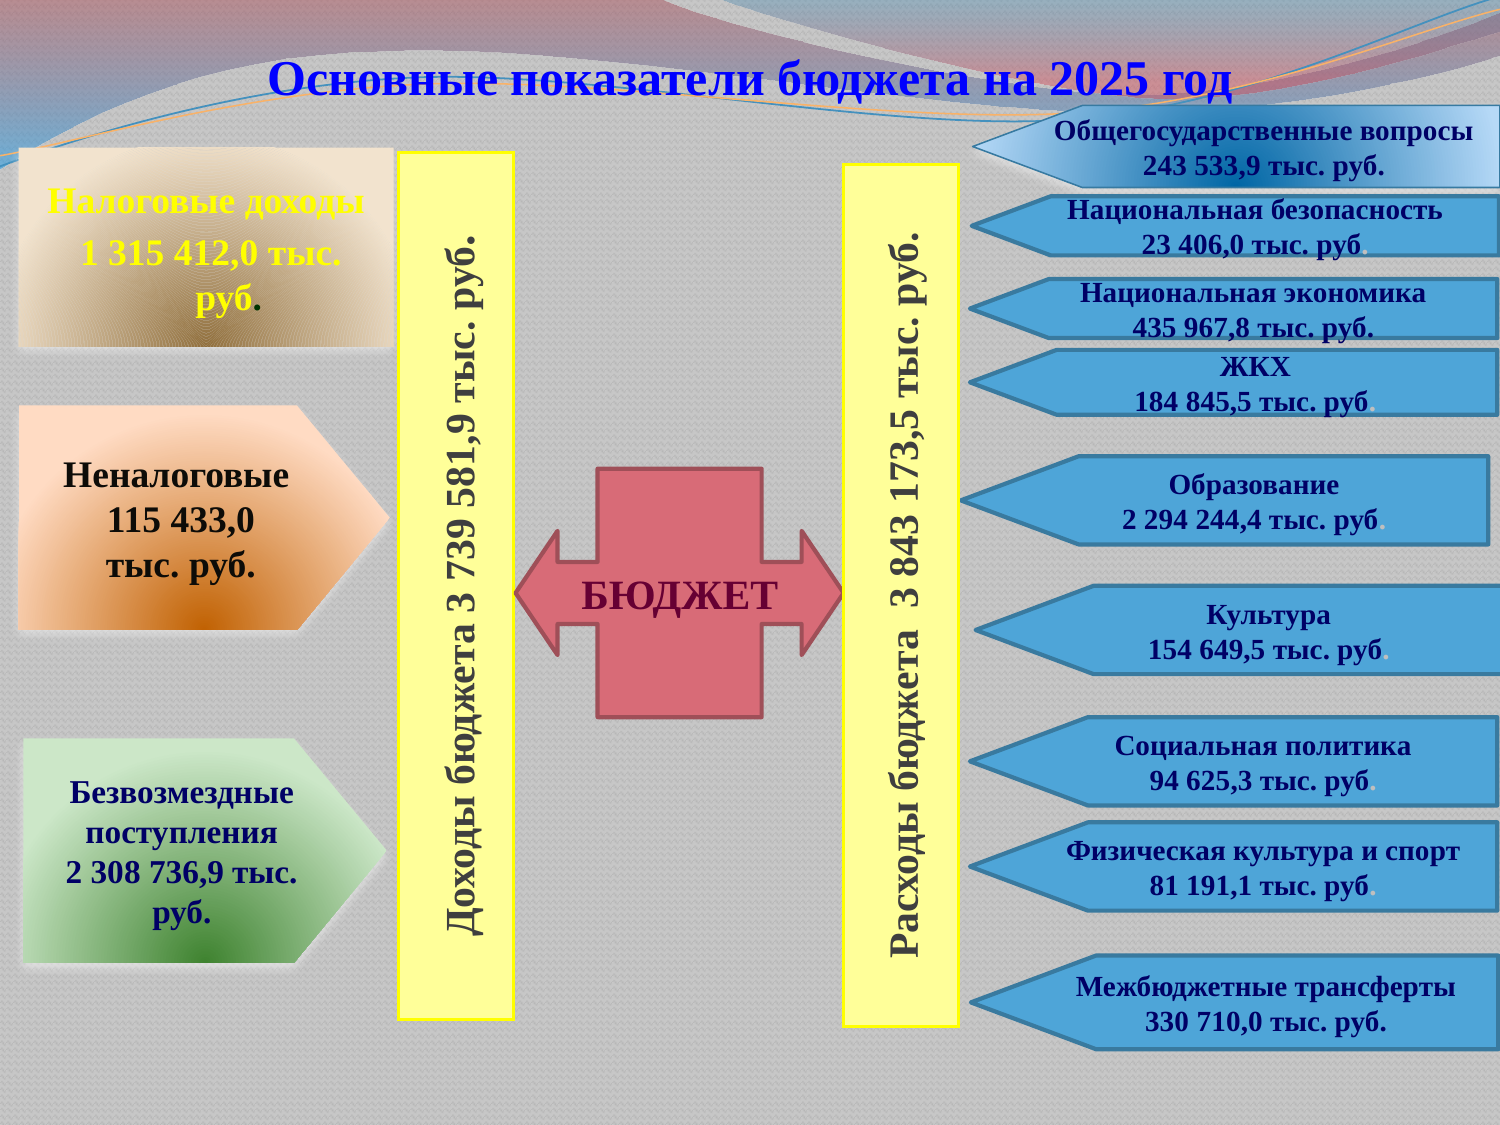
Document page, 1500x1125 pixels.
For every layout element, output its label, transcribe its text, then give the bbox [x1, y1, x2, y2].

text_box БЮДЖЕТ [513, 466, 843, 720]
text_box Неналоговые 115 433,0 тыс. руб. [18, 405, 390, 630]
text_box Образование 2 294 244,4 тыс. руб. [959, 454, 1491, 547]
text_box Национальная безопасность 23 406,0 тыс. руб. [969, 194, 1500, 258]
text_box Доходы бюджета 3 739 581,9 тыс. руб. [398, 152, 514, 1020]
text_box ЖКХ 184 845,5 тыс. руб. [967, 347, 1500, 417]
text_box Общегосударственные вопросы 243 533,9 тыс. руб. [971, 104, 1500, 189]
text_box Культура 154 649,5 тыс. руб. [973, 583, 1500, 677]
text_box Межбюджетные трансферты 330 710,0 тыс. руб. [968, 953, 1500, 1052]
text_box Физическая культура и спорт 81 191,1 тыс. руб. [967, 820, 1500, 913]
text_box Национальная экономика 435 967,8 тыс. руб. . [967, 276, 1500, 341]
text_box Безвозмездные поступления 2 308 736,9 тыс. руб. [23, 738, 387, 963]
title Основные показатели бюджета на 2025 год [0, 0, 1500, 106]
text_box Расходы бюджета 3 843 173,5 тыс. руб. [843, 164, 959, 1027]
text_box Социальная политика 94 625,3 тыс. руб. [967, 715, 1500, 808]
list Налоговые доходы 1 315 412,0 тыс. руб. [18, 147, 394, 347]
